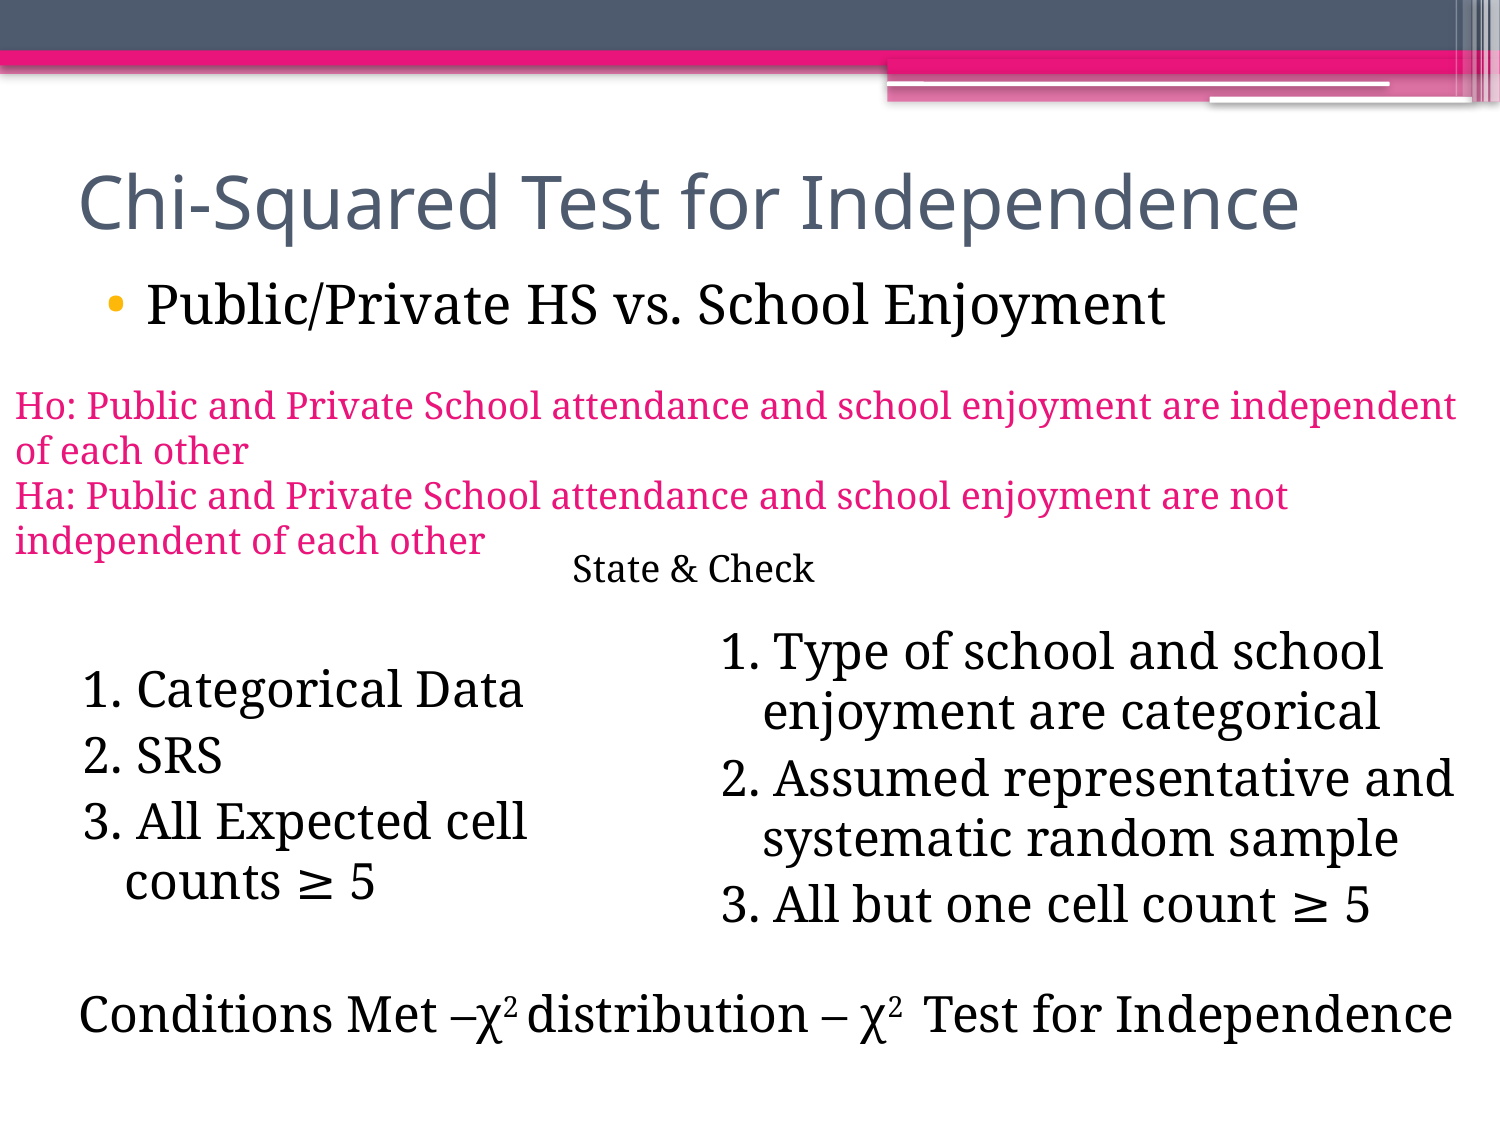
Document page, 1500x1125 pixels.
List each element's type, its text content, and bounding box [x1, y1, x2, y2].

list Public/Private HS vs. School Enjoyment [75, 262, 1425, 344]
title Chi-Squared Test for Independence [62, 112, 1413, 288]
text_box Ho: Public and Private School attendance and school enjoyment are independent of each other Ha: Public and Private School attendance and school enjoyment are not independent of each other [0, 374, 1500, 615]
text_box Conditions Met –χ2 distribution – χ2 Test for Independence [63, 974, 1470, 1050]
text_box State & Check [557, 537, 830, 598]
text_box 1. Type of school and school enjoyment are categorical 2. Assumed representative and systematic random sample 3. All but one cell count ≥ 5 [687, 612, 1500, 1049]
text_box 1. Categorical Data 2. SRS 3. All Expected cell counts ≥ 5 [49, 649, 687, 1037]
